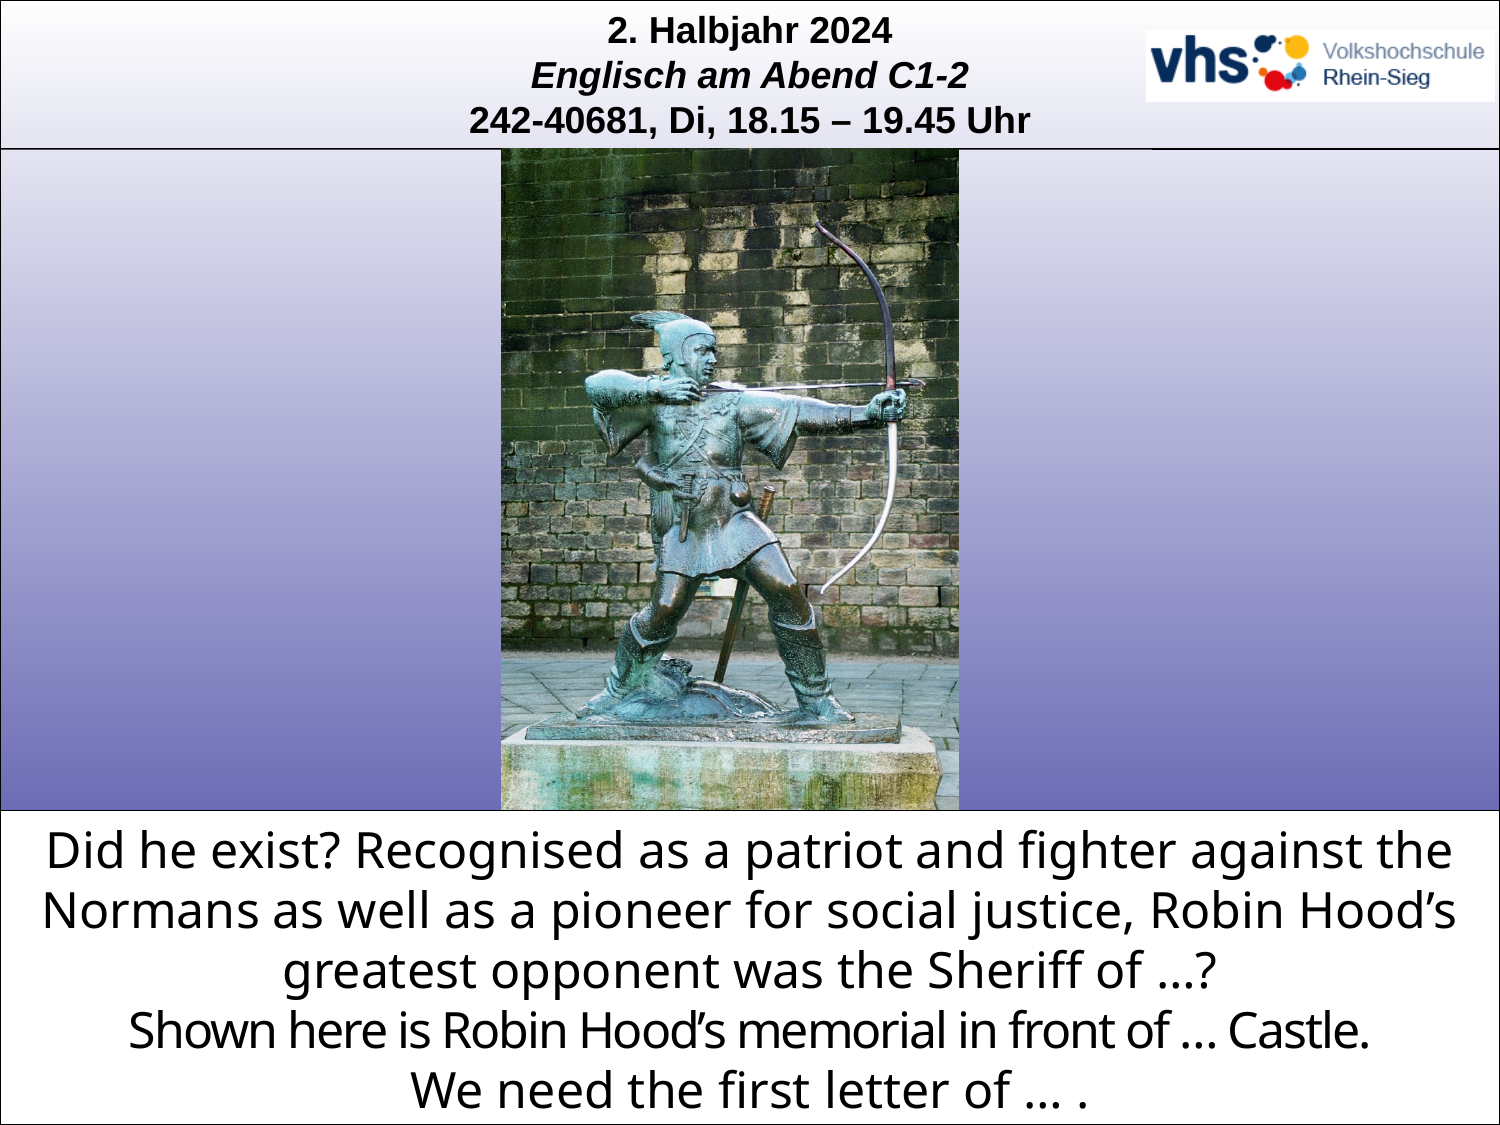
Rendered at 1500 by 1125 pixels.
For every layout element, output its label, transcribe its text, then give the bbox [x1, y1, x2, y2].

title Did he exist? Recognised as a patriot and fighter against the Normans as well as a pioneer for social justice, Robin Hood’s greatest opponent was the Sheriff of …? Shown here is Robin Hood’s memorial in front of … Castle. We need the first letter of … . [0, 810, 1500, 1125]
picture [501, 148, 959, 835]
picture [1146, 30, 1495, 102]
